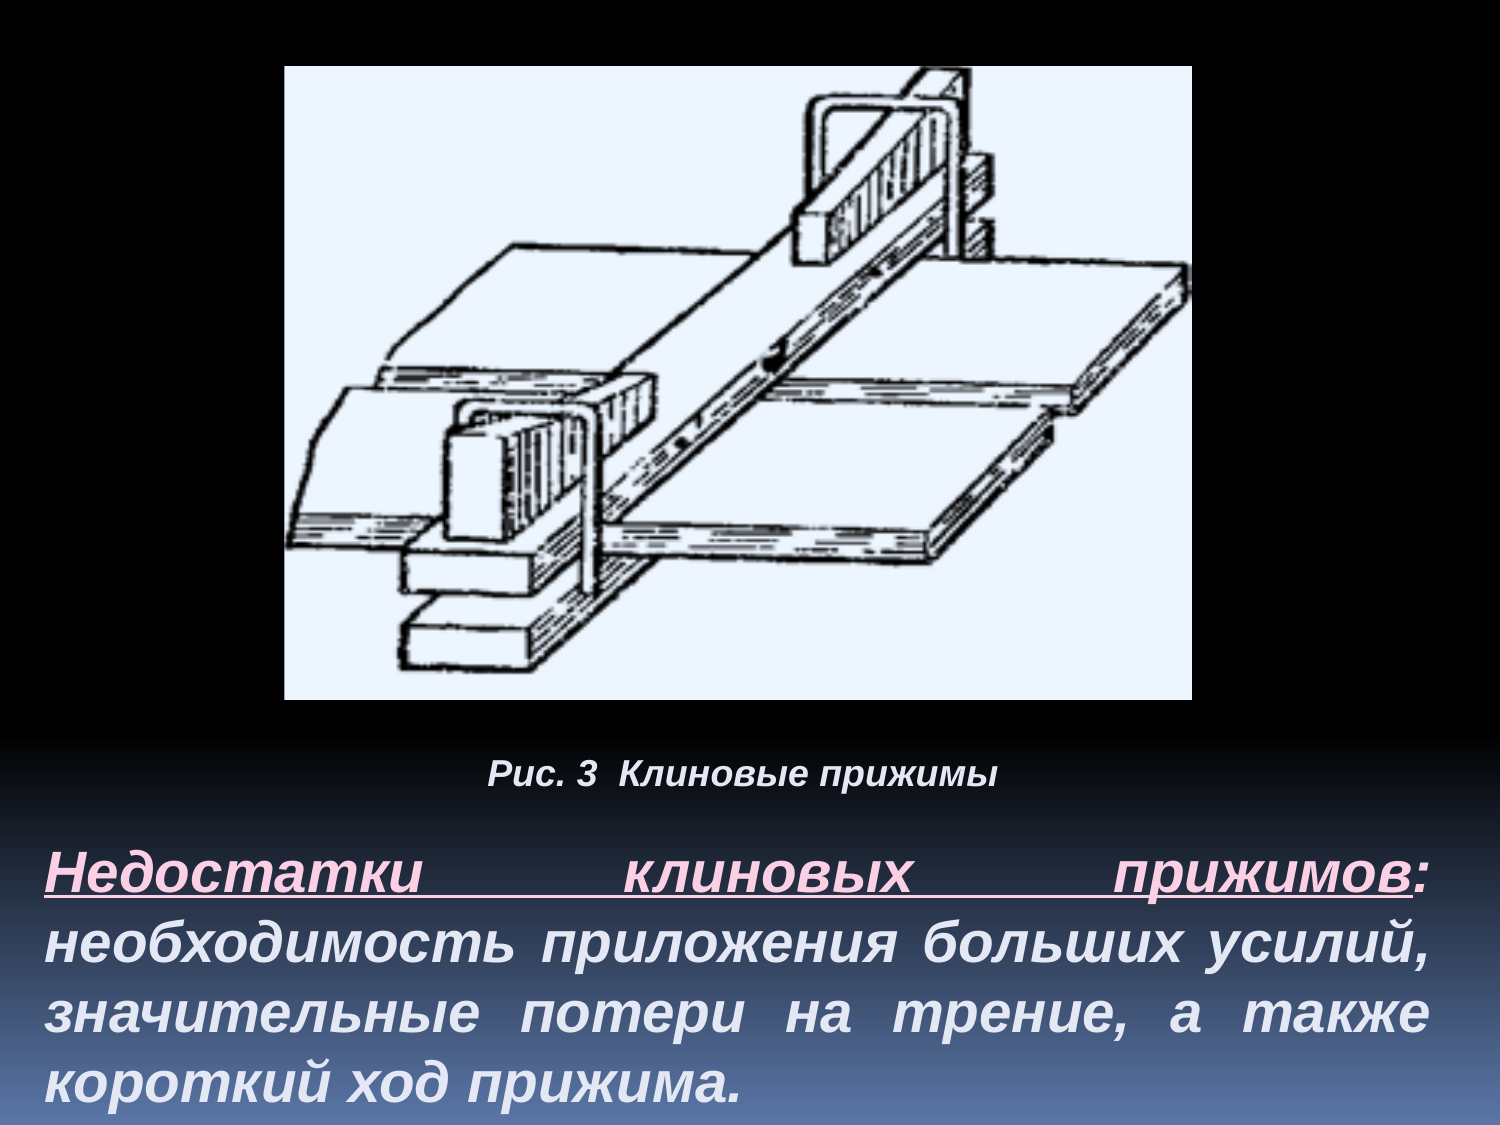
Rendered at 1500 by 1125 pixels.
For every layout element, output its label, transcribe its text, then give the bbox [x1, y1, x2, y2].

picture [283, 65, 1193, 700]
text_box Рис. 3 Клиновые прижимы [472, 741, 1015, 801]
text_box Недостатки клиновых прижимов: необходимость при­ложения больших усилий, значительные потери на трение, а также короткий ход прижима. [29, 826, 1447, 1122]
